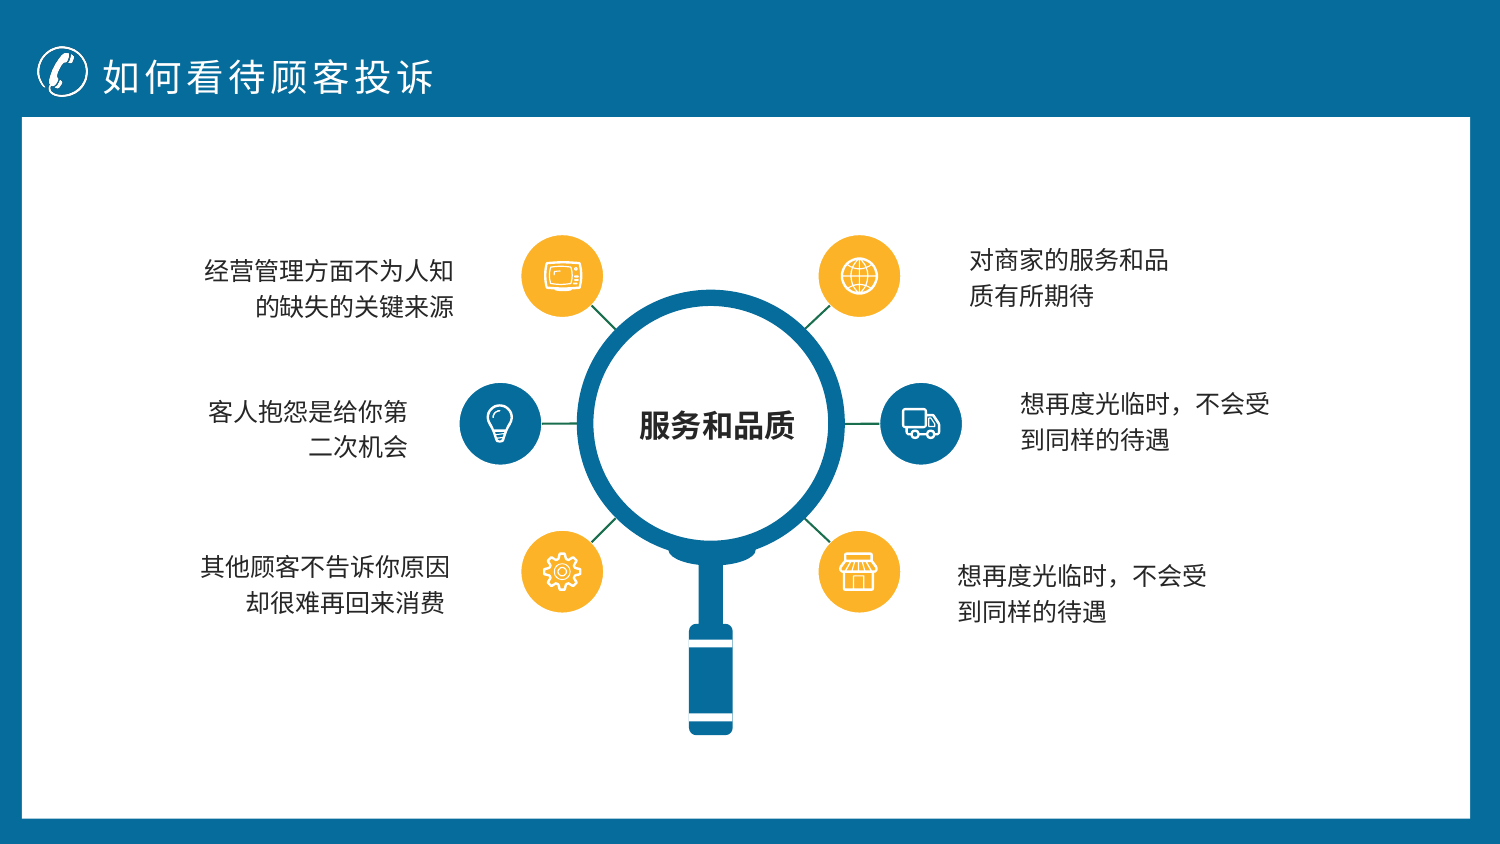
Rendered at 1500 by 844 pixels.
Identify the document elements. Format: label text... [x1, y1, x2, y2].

text_box 客人抱怨是给你第二次机会 [191, 387, 421, 465]
text_box 其他顾客不告诉你原因却很难再回来消费 [171, 543, 458, 621]
text_box 想再度光临时，不会受到同样的待遇 [963, 551, 1238, 629]
text_box 想再度光临时，不会受到同样的待遇 [1008, 380, 1288, 458]
text_box 对商家的服务和品质有所期待 [963, 235, 1193, 314]
picture [80, 63, 87, 88]
picture [50, 54, 68, 85]
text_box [458, 234, 963, 736]
text_box 经营管理方面不为人知的缺失的关键来源 [171, 246, 458, 324]
text_box 如何看待顾客投诉 [87, 46, 938, 107]
